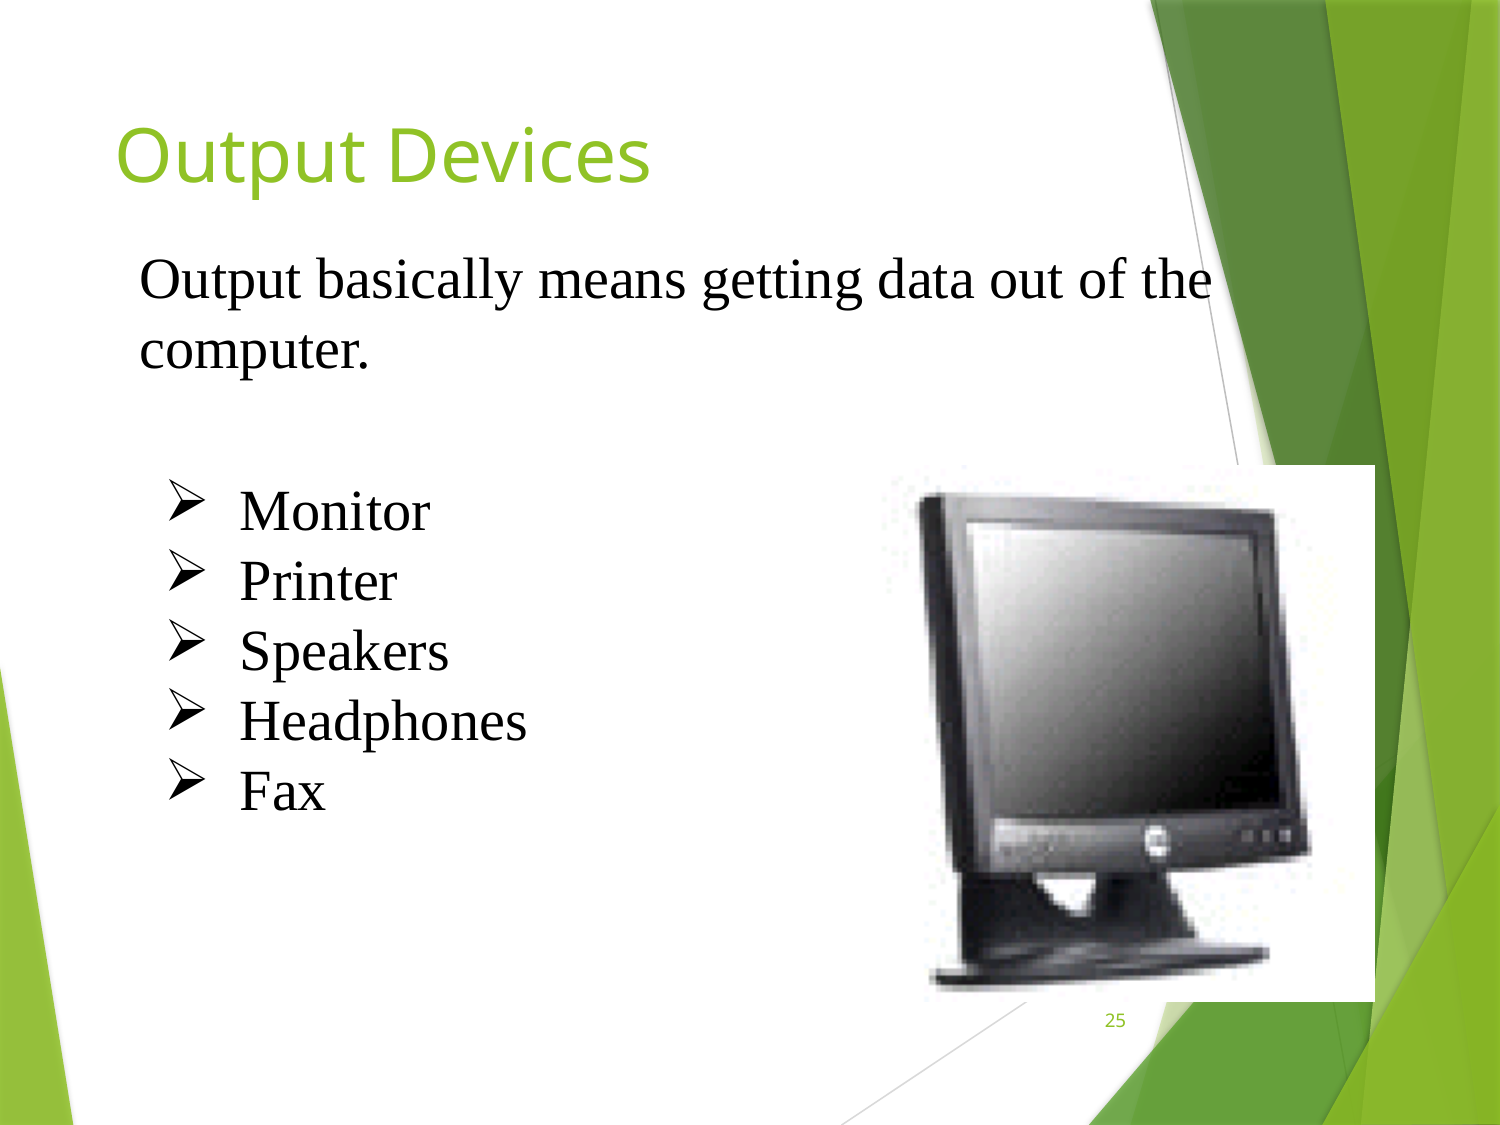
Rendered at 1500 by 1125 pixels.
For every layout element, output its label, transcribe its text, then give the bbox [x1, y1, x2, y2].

text_box Monitor Printer Speakers Headphones Fax [150, 464, 700, 830]
text_box Output basically means getting data out of the computer. [125, 232, 1350, 388]
title Output Devices [99, 99, 1142, 317]
slide_number 25 [1057, 1010, 1142, 1051]
picture [836, 464, 1376, 1002]
